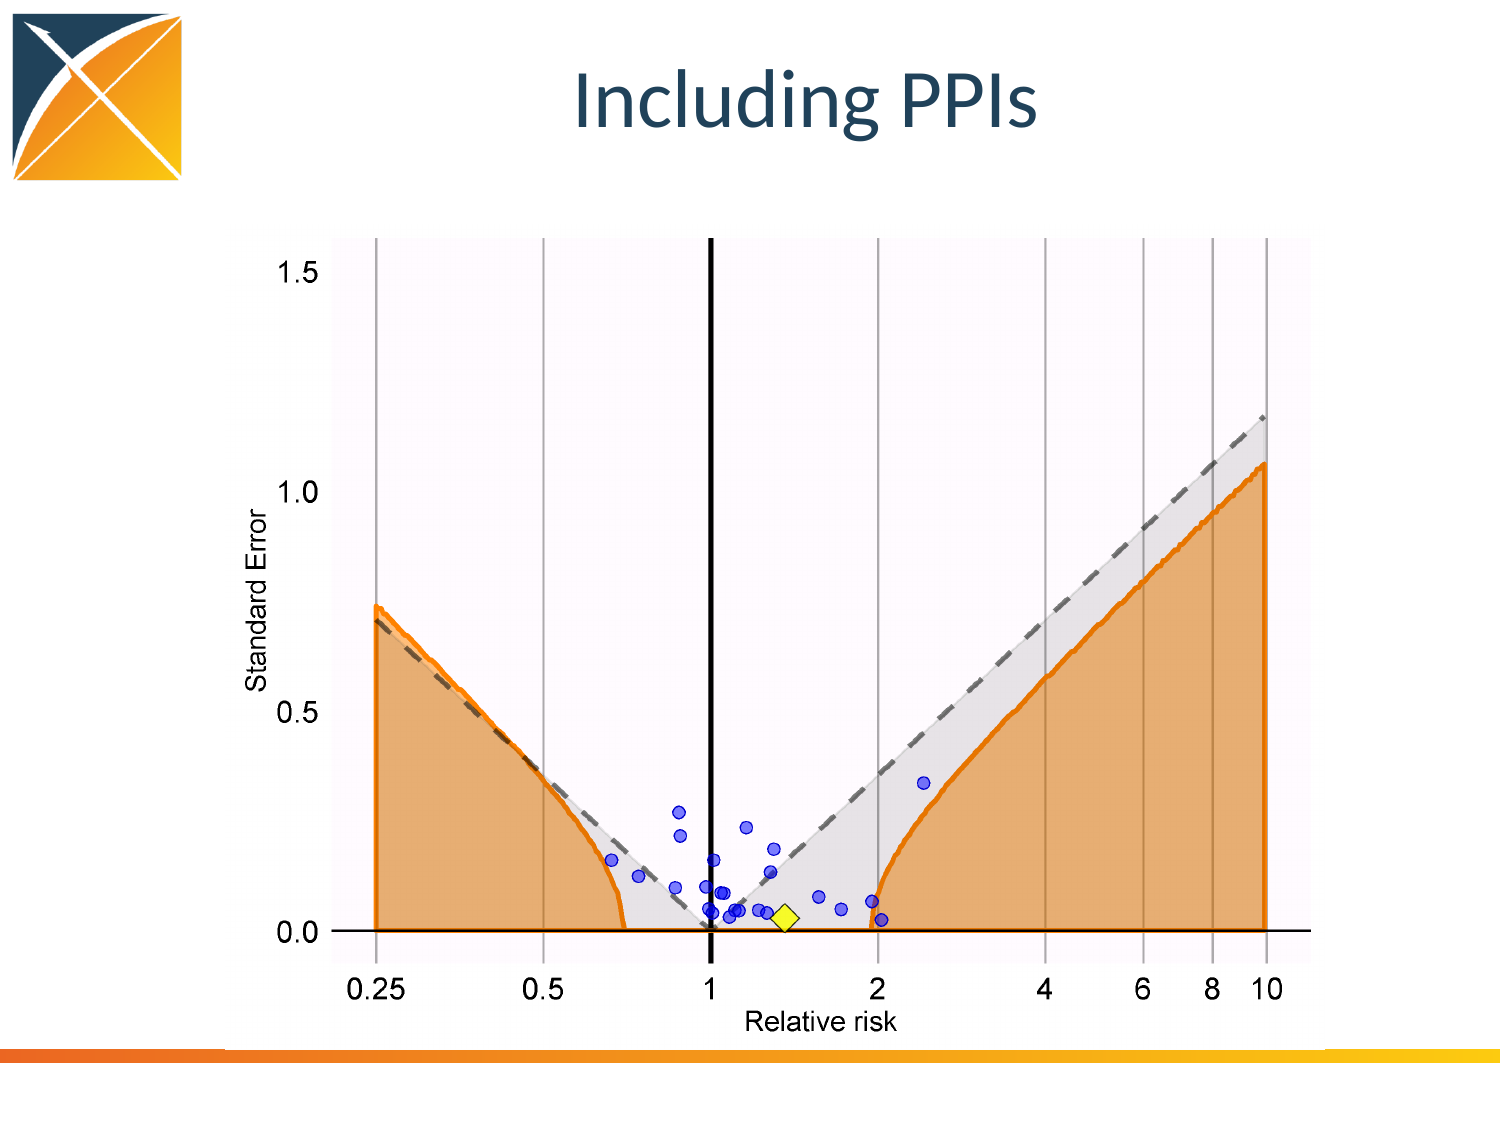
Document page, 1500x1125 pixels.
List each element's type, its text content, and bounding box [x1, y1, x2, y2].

title Including PPIs [187, 24, 1425, 163]
picture [0, 0, 206, 200]
picture [224, 224, 1326, 1051]
